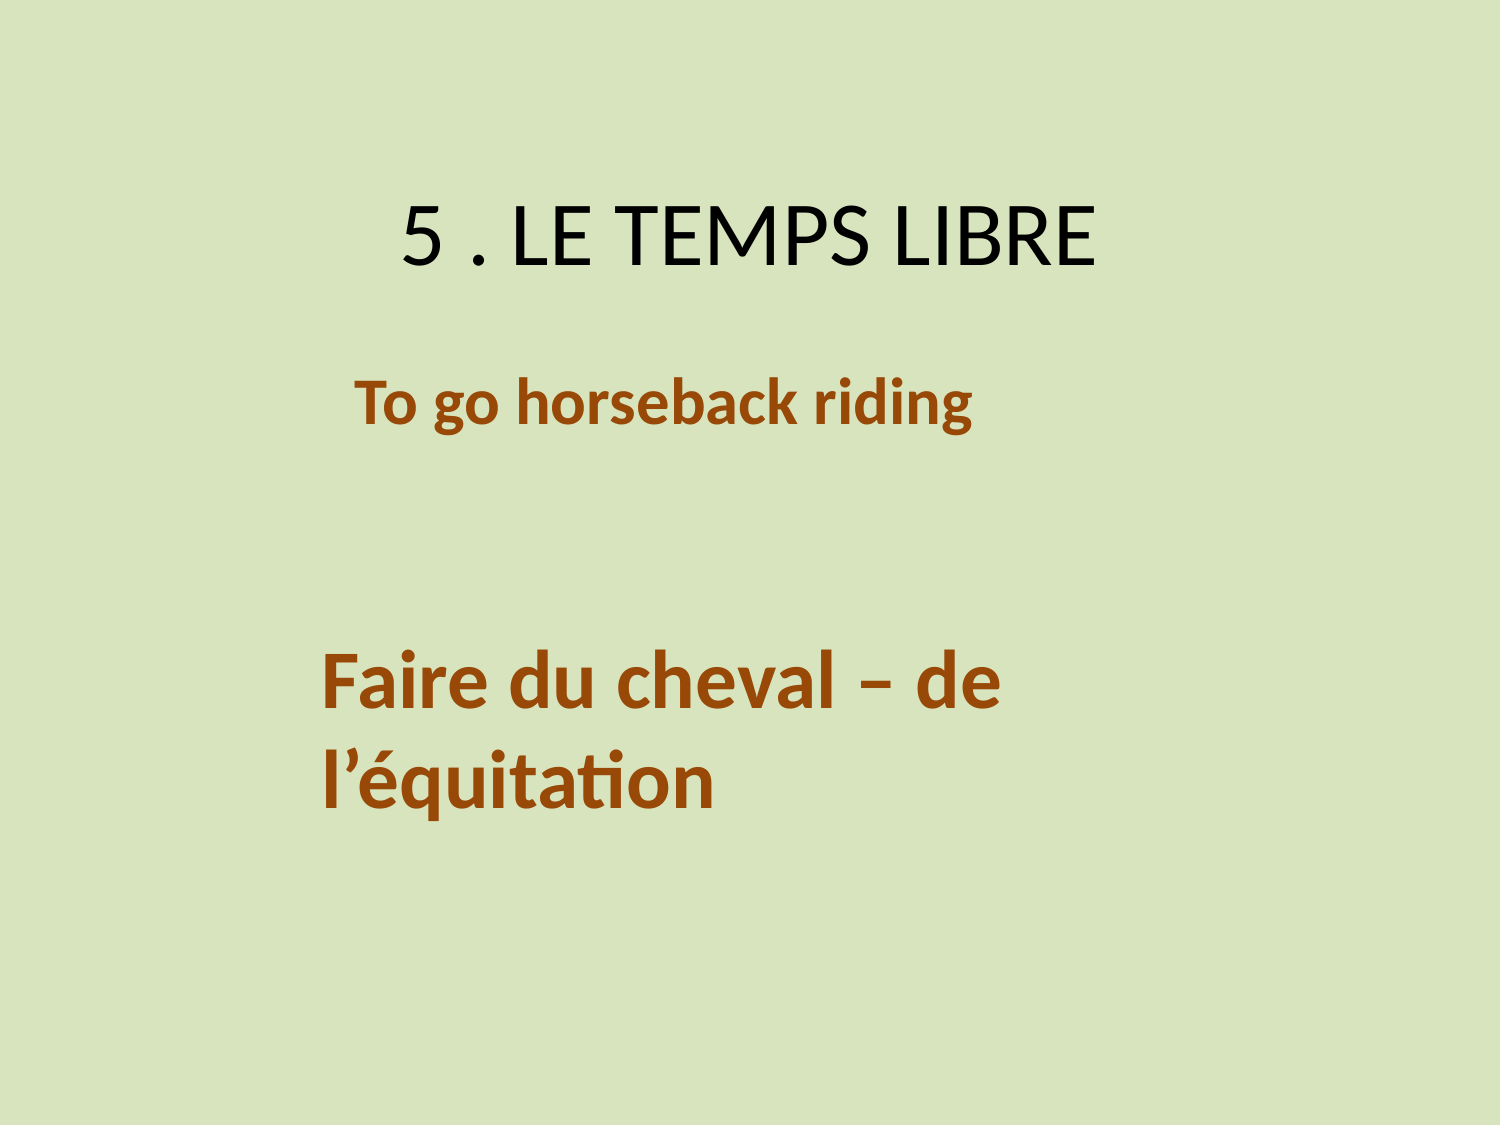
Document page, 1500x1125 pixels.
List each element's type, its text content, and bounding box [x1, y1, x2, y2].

title 5 . LE TEMPS LIBRE [112, 108, 1388, 350]
subtitle To go horseback riding [146, 350, 1197, 509]
text_box Faire du cheval – de l’équitation [306, 618, 1197, 833]
